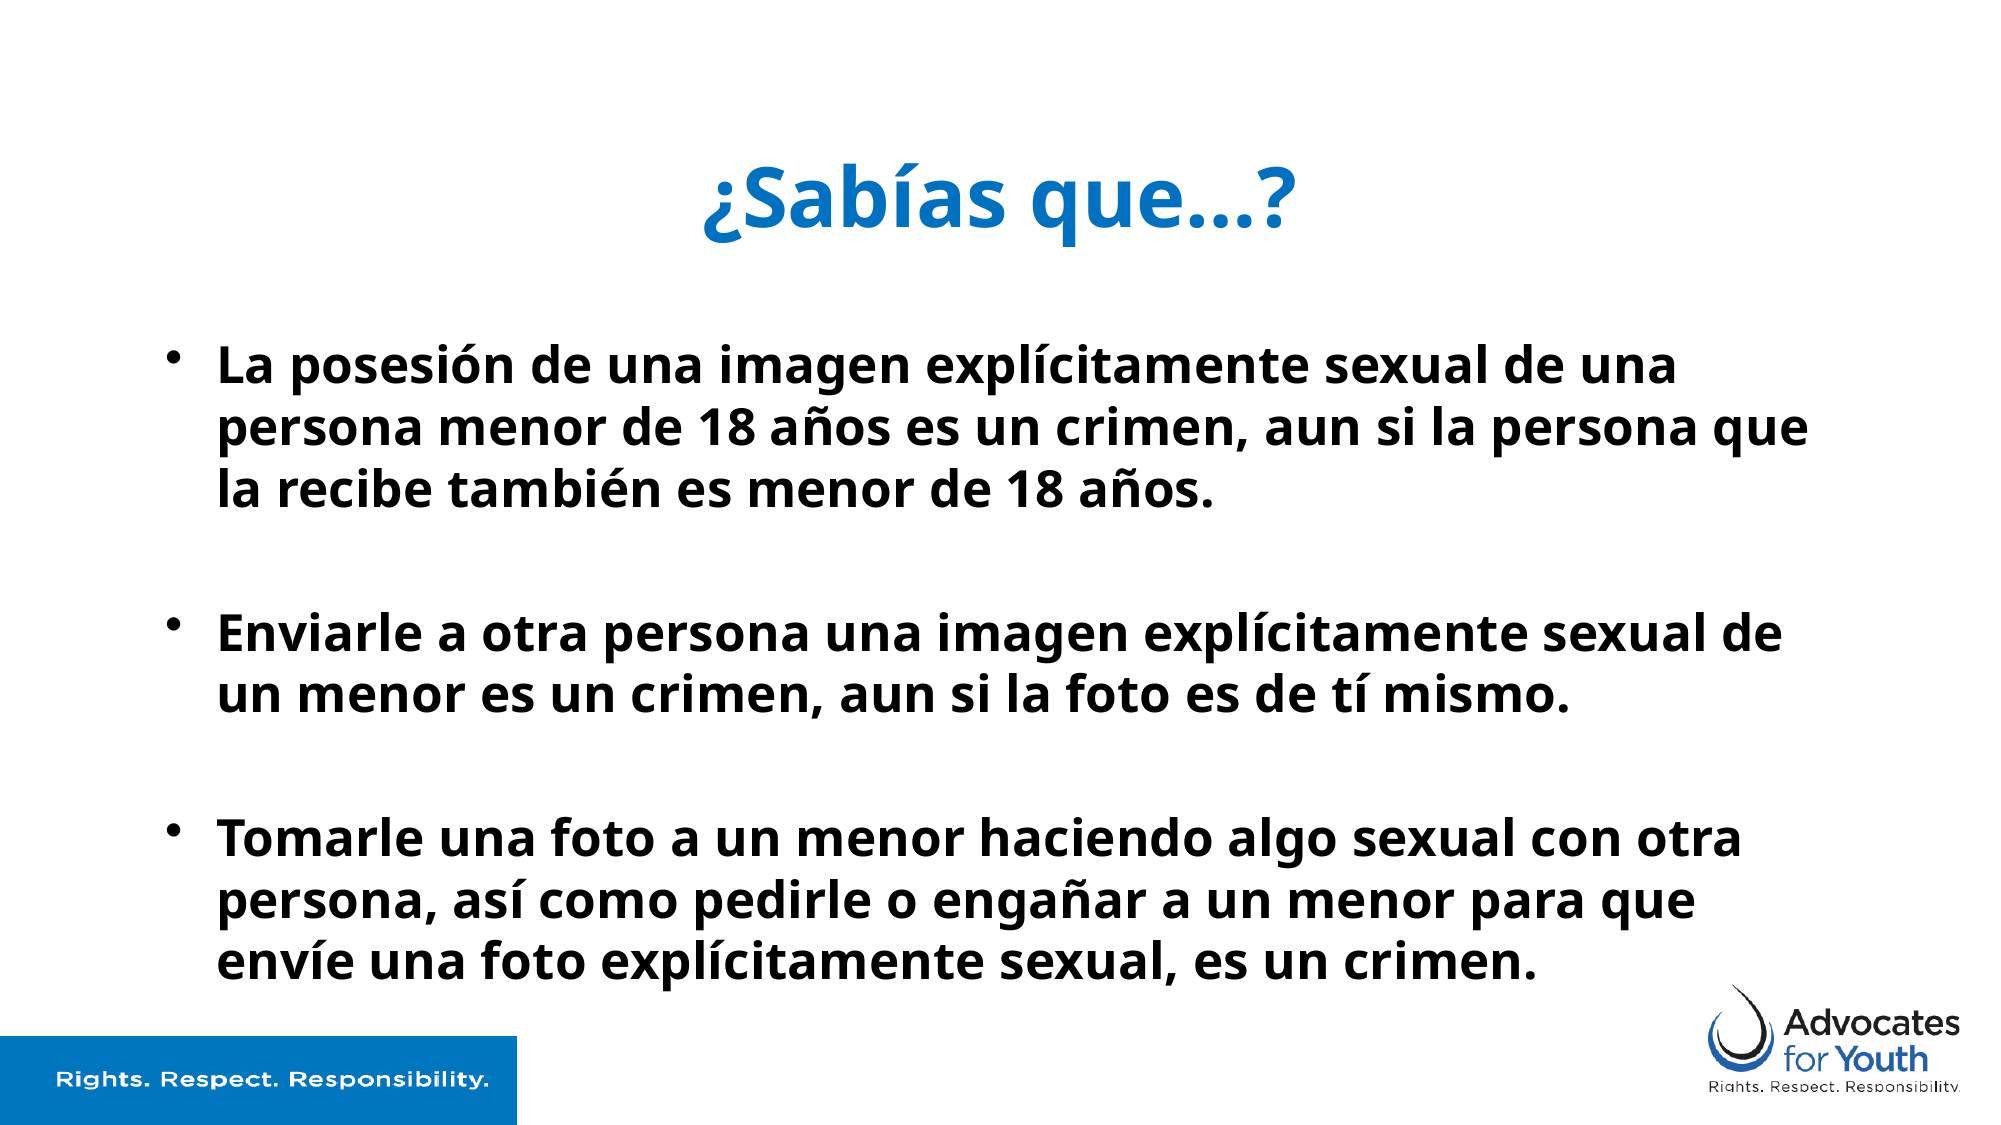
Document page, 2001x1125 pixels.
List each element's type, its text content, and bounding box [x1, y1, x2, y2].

picture [0, 1036, 517, 1125]
title ¿Sabías que…? [150, 99, 1850, 288]
list La posesión de una imagen explícitamente sexual de una persona menor de 18 años es un crimen, aun si la persona que la recibe también es menor de 18 años. Enviarle a otra persona una imagen explícitamente sexual de un menor es un crimen, aun si la foto es de tí mismo. Tomarle una foto a un menor haciendo algo sexual con otra persona, así como pedirle o engañar a un menor para que envíe una foto explícitamente sexual, es un crimen. [150, 324, 1850, 1000]
picture [1707, 984, 1960, 1093]
